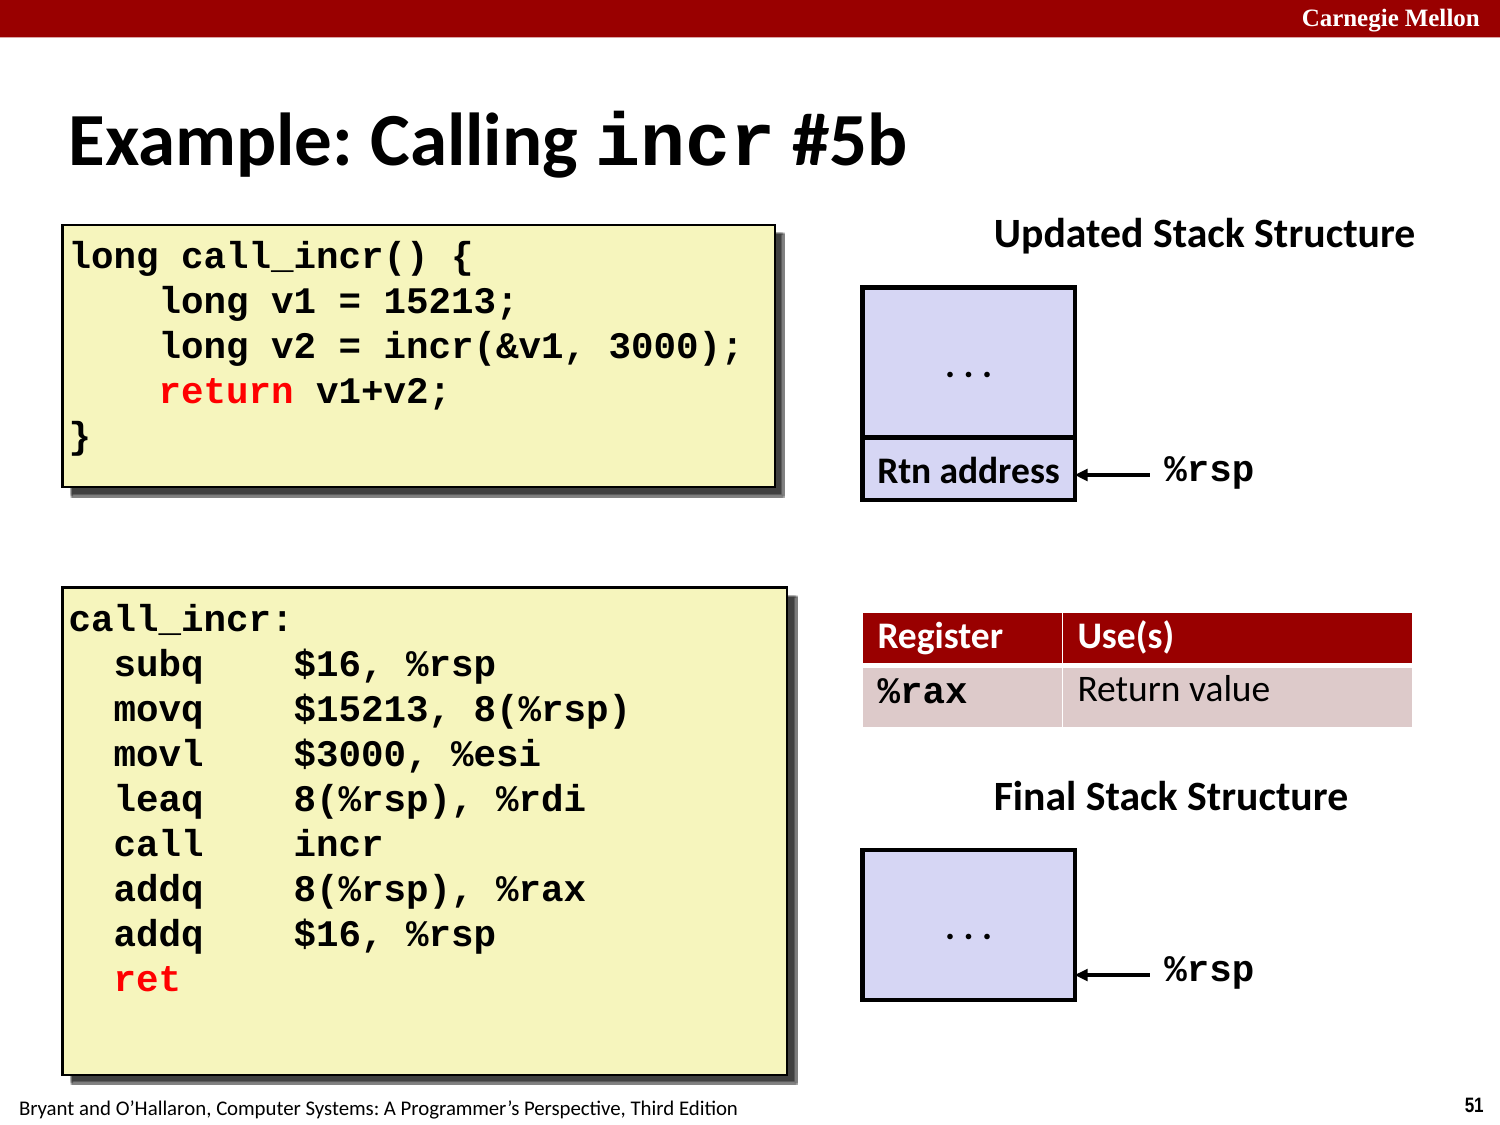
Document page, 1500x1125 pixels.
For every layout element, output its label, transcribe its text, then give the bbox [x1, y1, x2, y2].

text_box call_incr: subq $16, %rsp movq $15213, 8(%rsp) movl $3000, %esi leaq 8(%rsp), %rdi call incr addq 8(%rsp), %rax addq $16, %rsp ret [62, 587, 788, 1075]
table_header Use(s) [1063, 613, 1412, 663]
text_box long call_incr() { long v1 = 15213; long v2 = incr(&v1, 3000); return v1+v2; } [62, 224, 775, 488]
text_box . . . [862, 849, 1075, 1000]
table_cell %rax [863, 668, 1062, 727]
text_box Updated Stack Structure [987, 200, 1431, 264]
text_box . . . [862, 287, 1075, 437]
table_header Register [863, 613, 1062, 663]
table_cell Return value [1063, 668, 1412, 727]
title Example: Calling incr #5b [62, 41, 1438, 230]
text_box %rsp [1158, 937, 1266, 996]
text_box Rtn address [862, 437, 1075, 500]
text_box %rsp [1158, 437, 1266, 496]
text_box Final Stack Structure [987, 762, 1371, 826]
